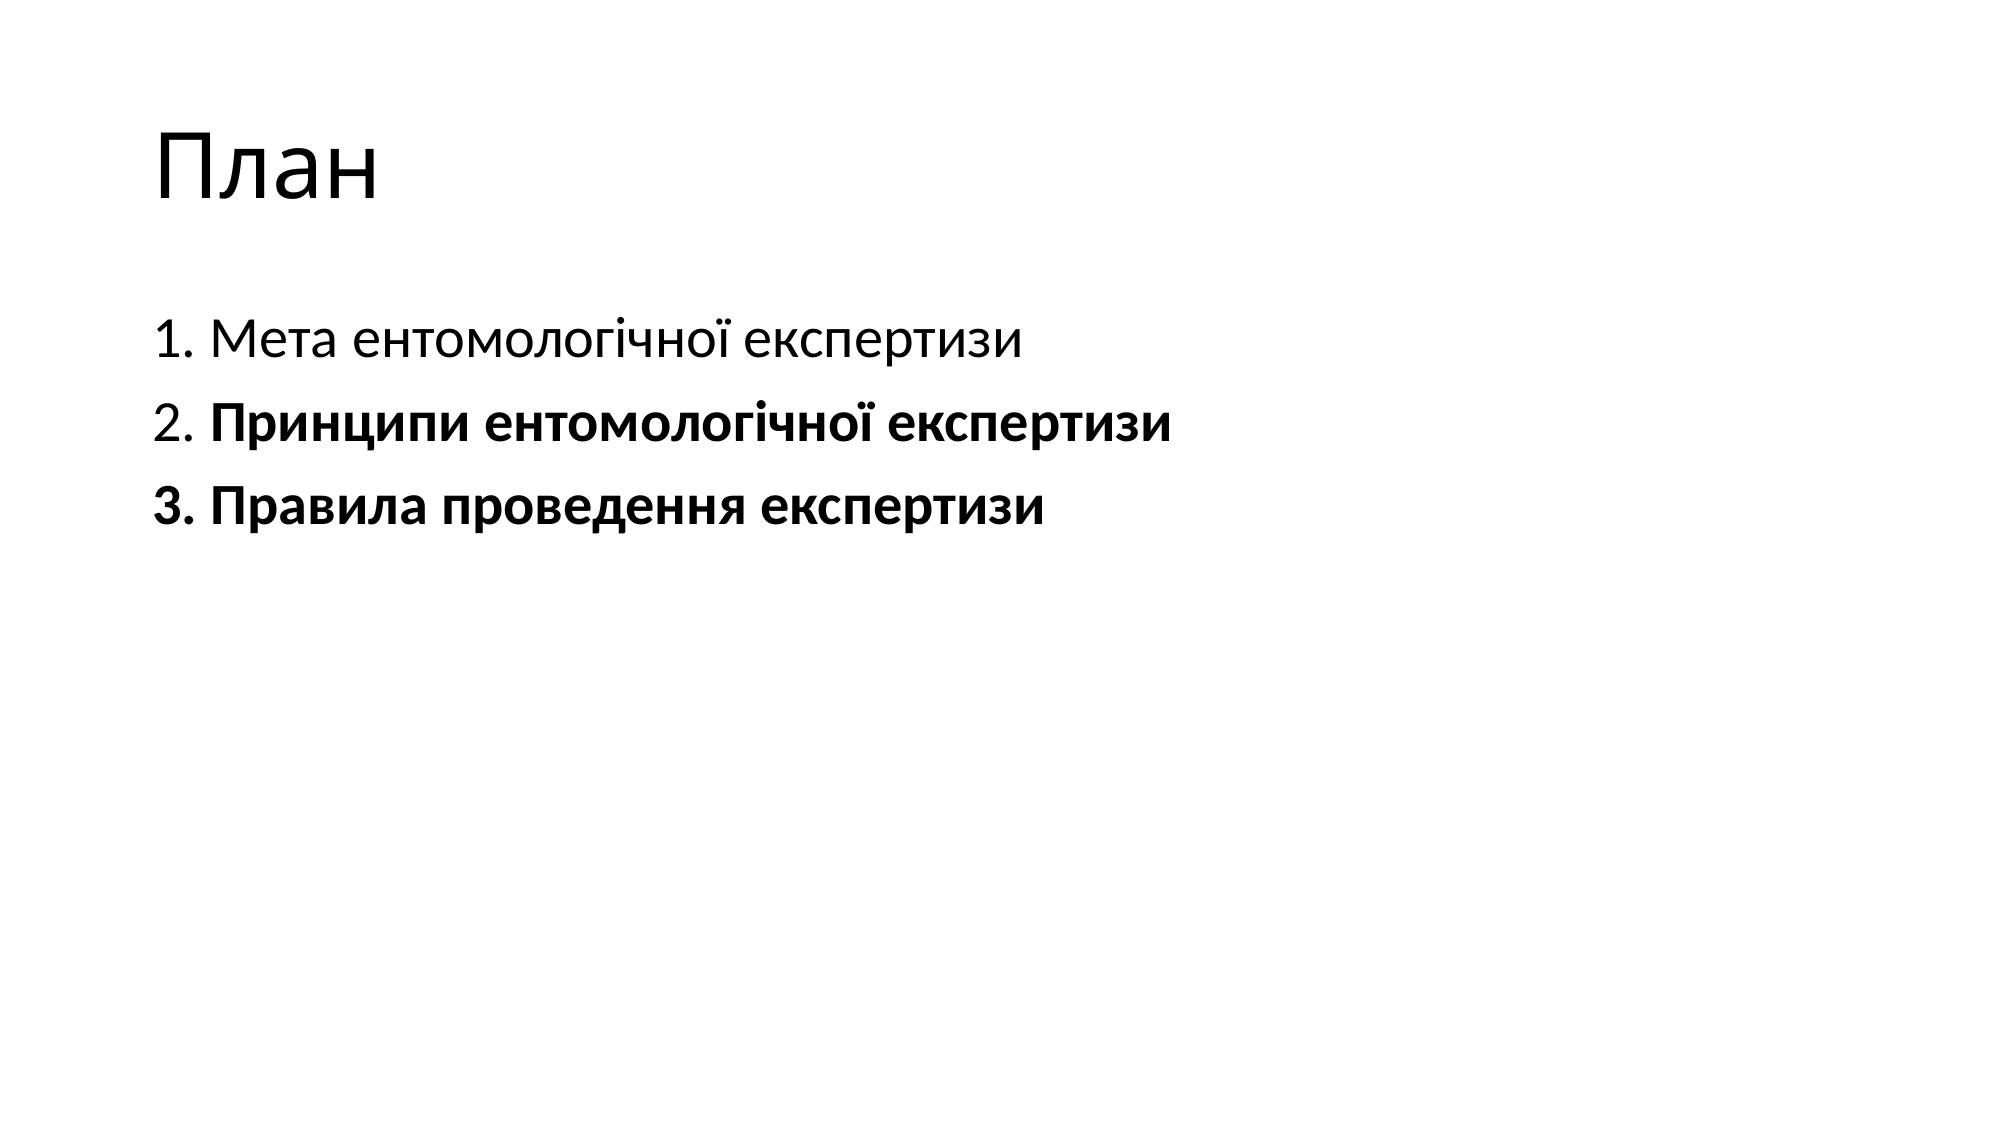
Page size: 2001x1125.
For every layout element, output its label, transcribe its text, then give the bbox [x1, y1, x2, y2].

list 1. Мета ентомологічної експертизи 2. Принципи ентомологічної експертизи 3. Правила проведення експертизи [137, 299, 1863, 1014]
title План [137, 59, 1863, 278]
